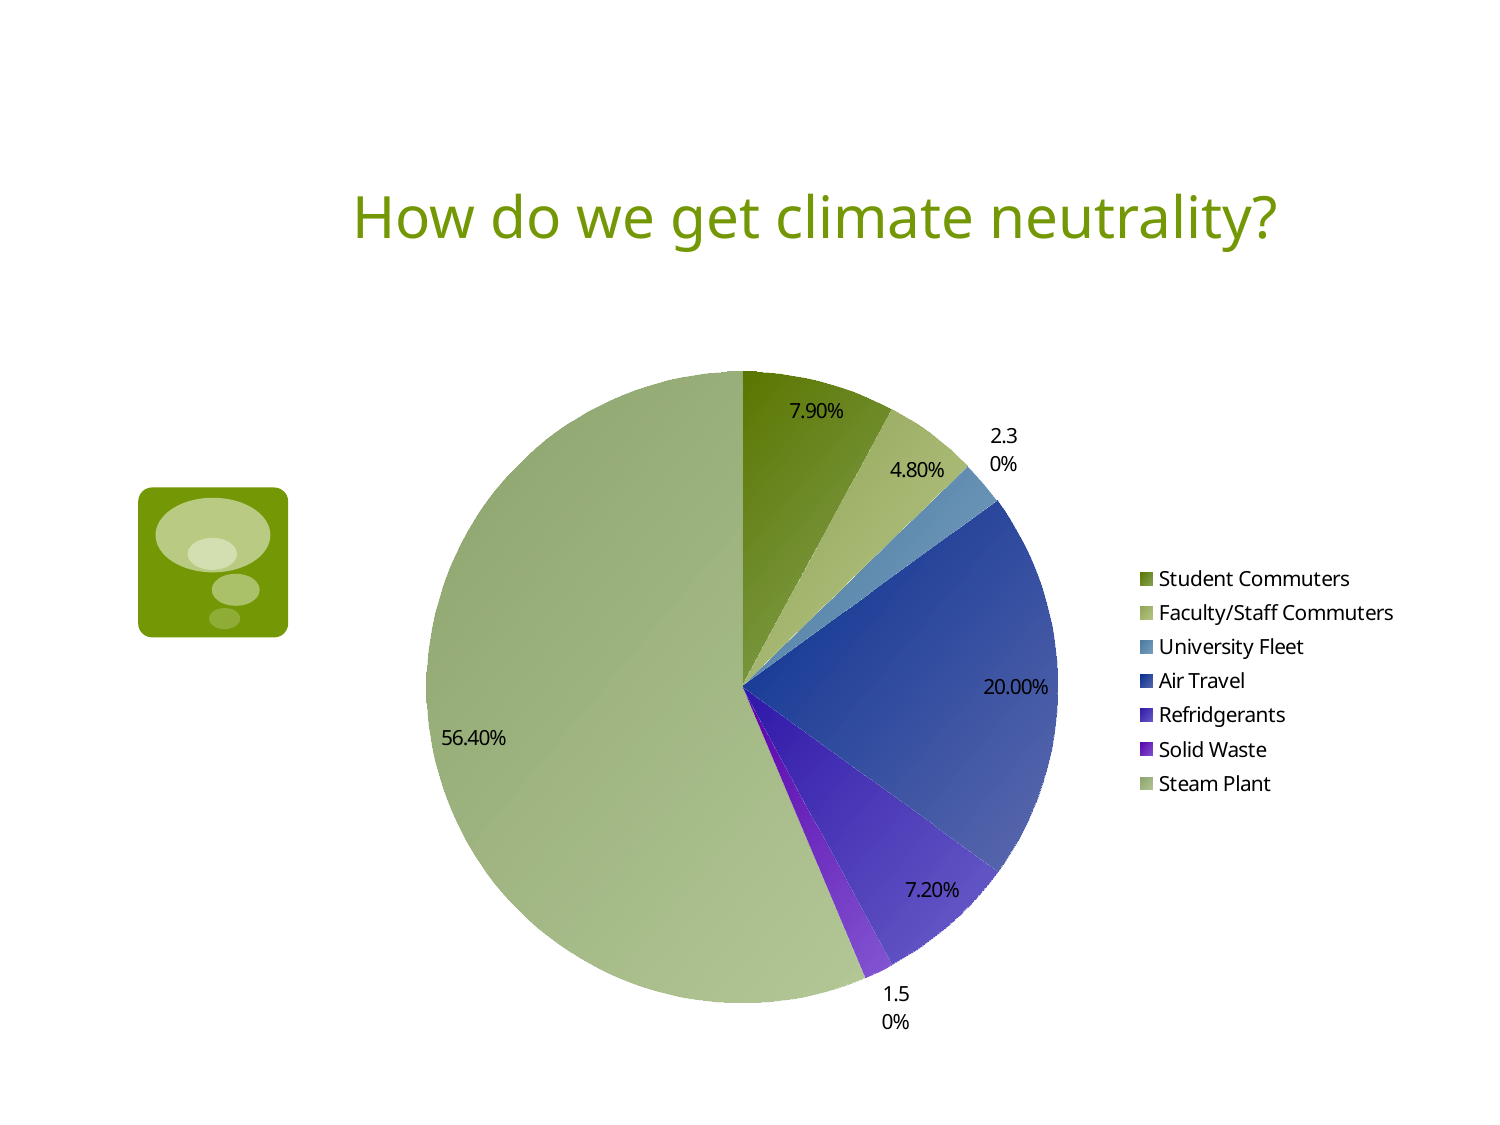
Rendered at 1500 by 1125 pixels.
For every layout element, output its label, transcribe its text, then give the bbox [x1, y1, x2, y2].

chart [374, 324, 1413, 1038]
title How do we get climate neutrality? [337, 112, 1375, 258]
